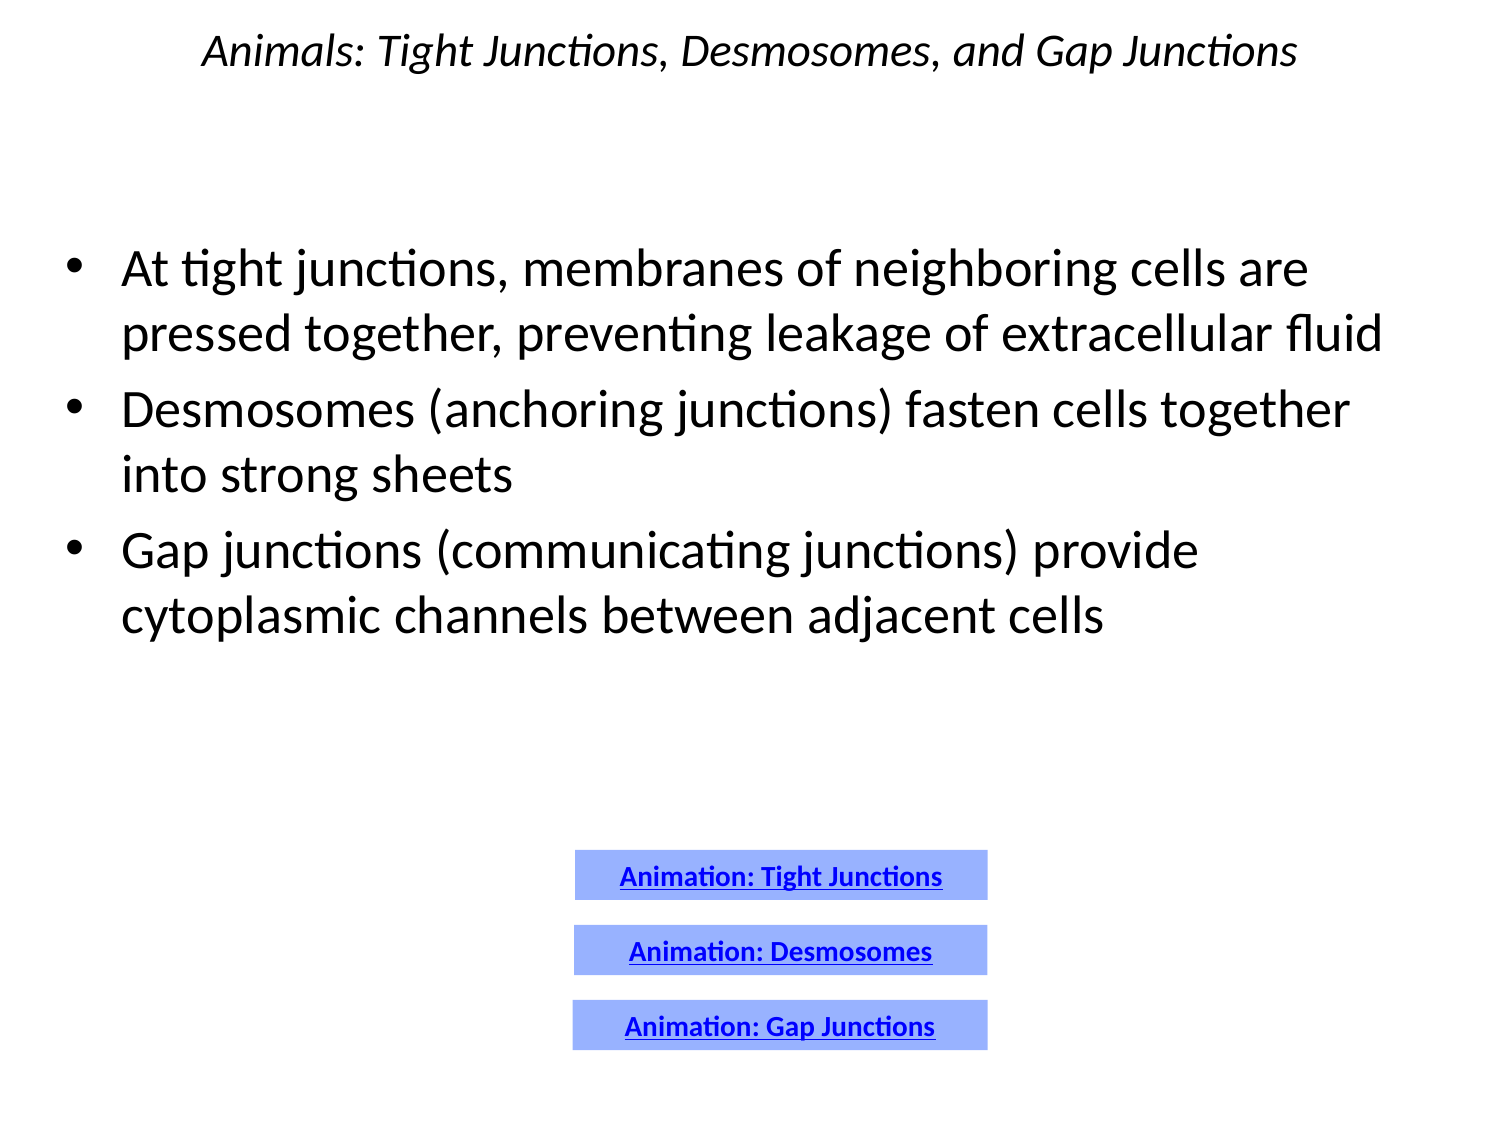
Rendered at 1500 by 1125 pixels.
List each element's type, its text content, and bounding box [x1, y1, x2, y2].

list At tight junctions, membranes of neighboring cells are pressed together, preventing leakage of extracellular fluid Desmosomes (anchoring junctions) fasten cells together into strong sheets Gap junctions (communicating junctions) provide cytoplasmic channels between adjacent cells [50, 224, 1450, 781]
title Animals: Tight Junctions, Desmosomes, and Gap Junctions [50, 12, 1450, 84]
text_box Animation: Desmosomes [574, 924, 988, 976]
text_box Animation: Tight Junctions [575, 849, 988, 901]
text_box Animation: Gap Junctions [572, 999, 988, 1051]
